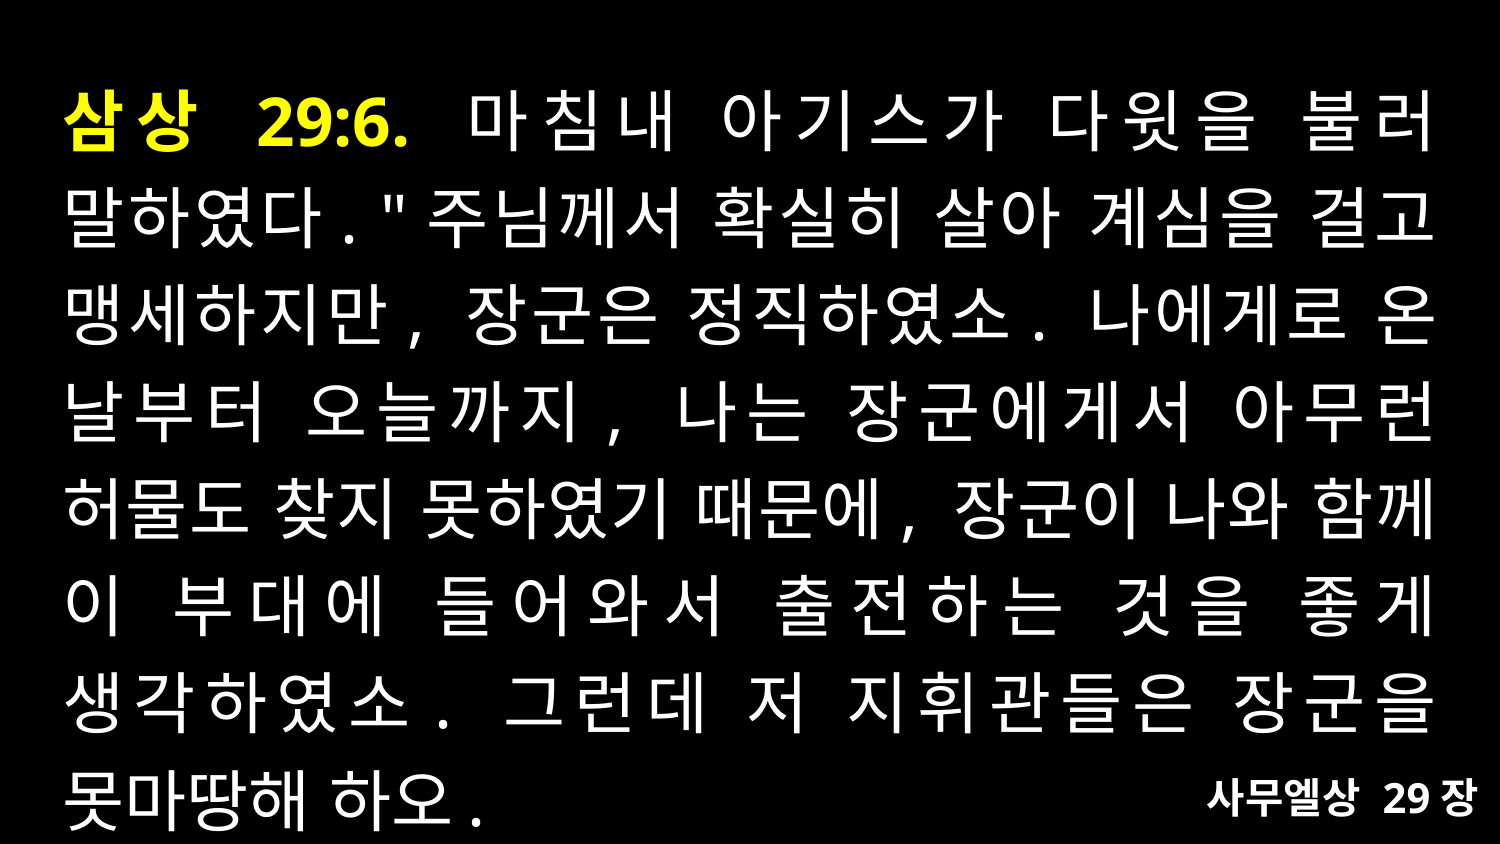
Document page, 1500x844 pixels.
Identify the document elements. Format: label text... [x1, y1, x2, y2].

subtitle 사무엘상 29장 [916, 770, 1500, 844]
title 삼상 29:6. 마침내 아기스가 다윗을 불러 말하였다. "주님께서 확실히 살아 계심을 걸고 맹세하지만, 장군은 정직하였소. 나에게로 온 날부터 오늘까지, 나는 장군에게서 아무런 허물도 찾지 못하였기 때문에, 장군이 나와 함께 이 부대에 들어와서 출전하는 것을 좋게 생각하였소. 그런데 저 지휘관들은 장군을 못마땅해 하오. [0, 0, 1500, 844]
